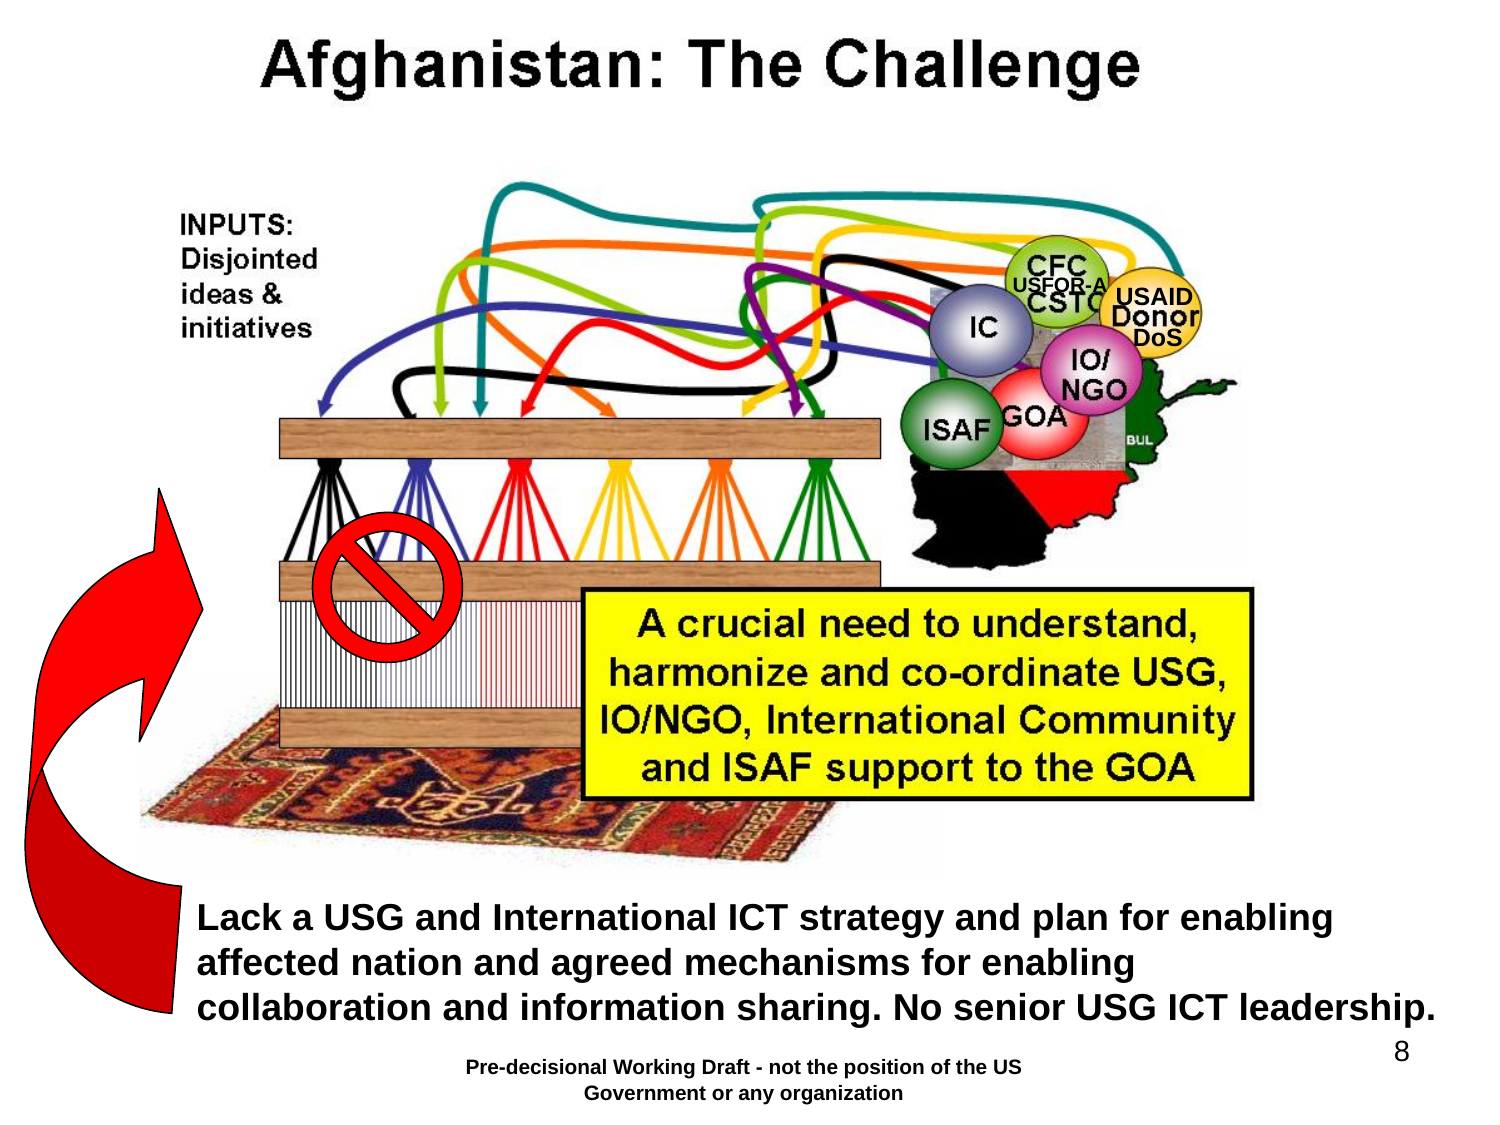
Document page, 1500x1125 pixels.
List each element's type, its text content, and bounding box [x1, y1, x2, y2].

text_box Lack a USG and International ICT strategy and plan for enabling affected nation and agreed mechanisms for enabling collaboration and information sharing. No senior USG ICT leadership. [181, 885, 1453, 1035]
text_box [25, 559, 181, 1014]
picture [137, 0, 1263, 889]
slide_number 8 [1074, 1035, 1426, 1103]
